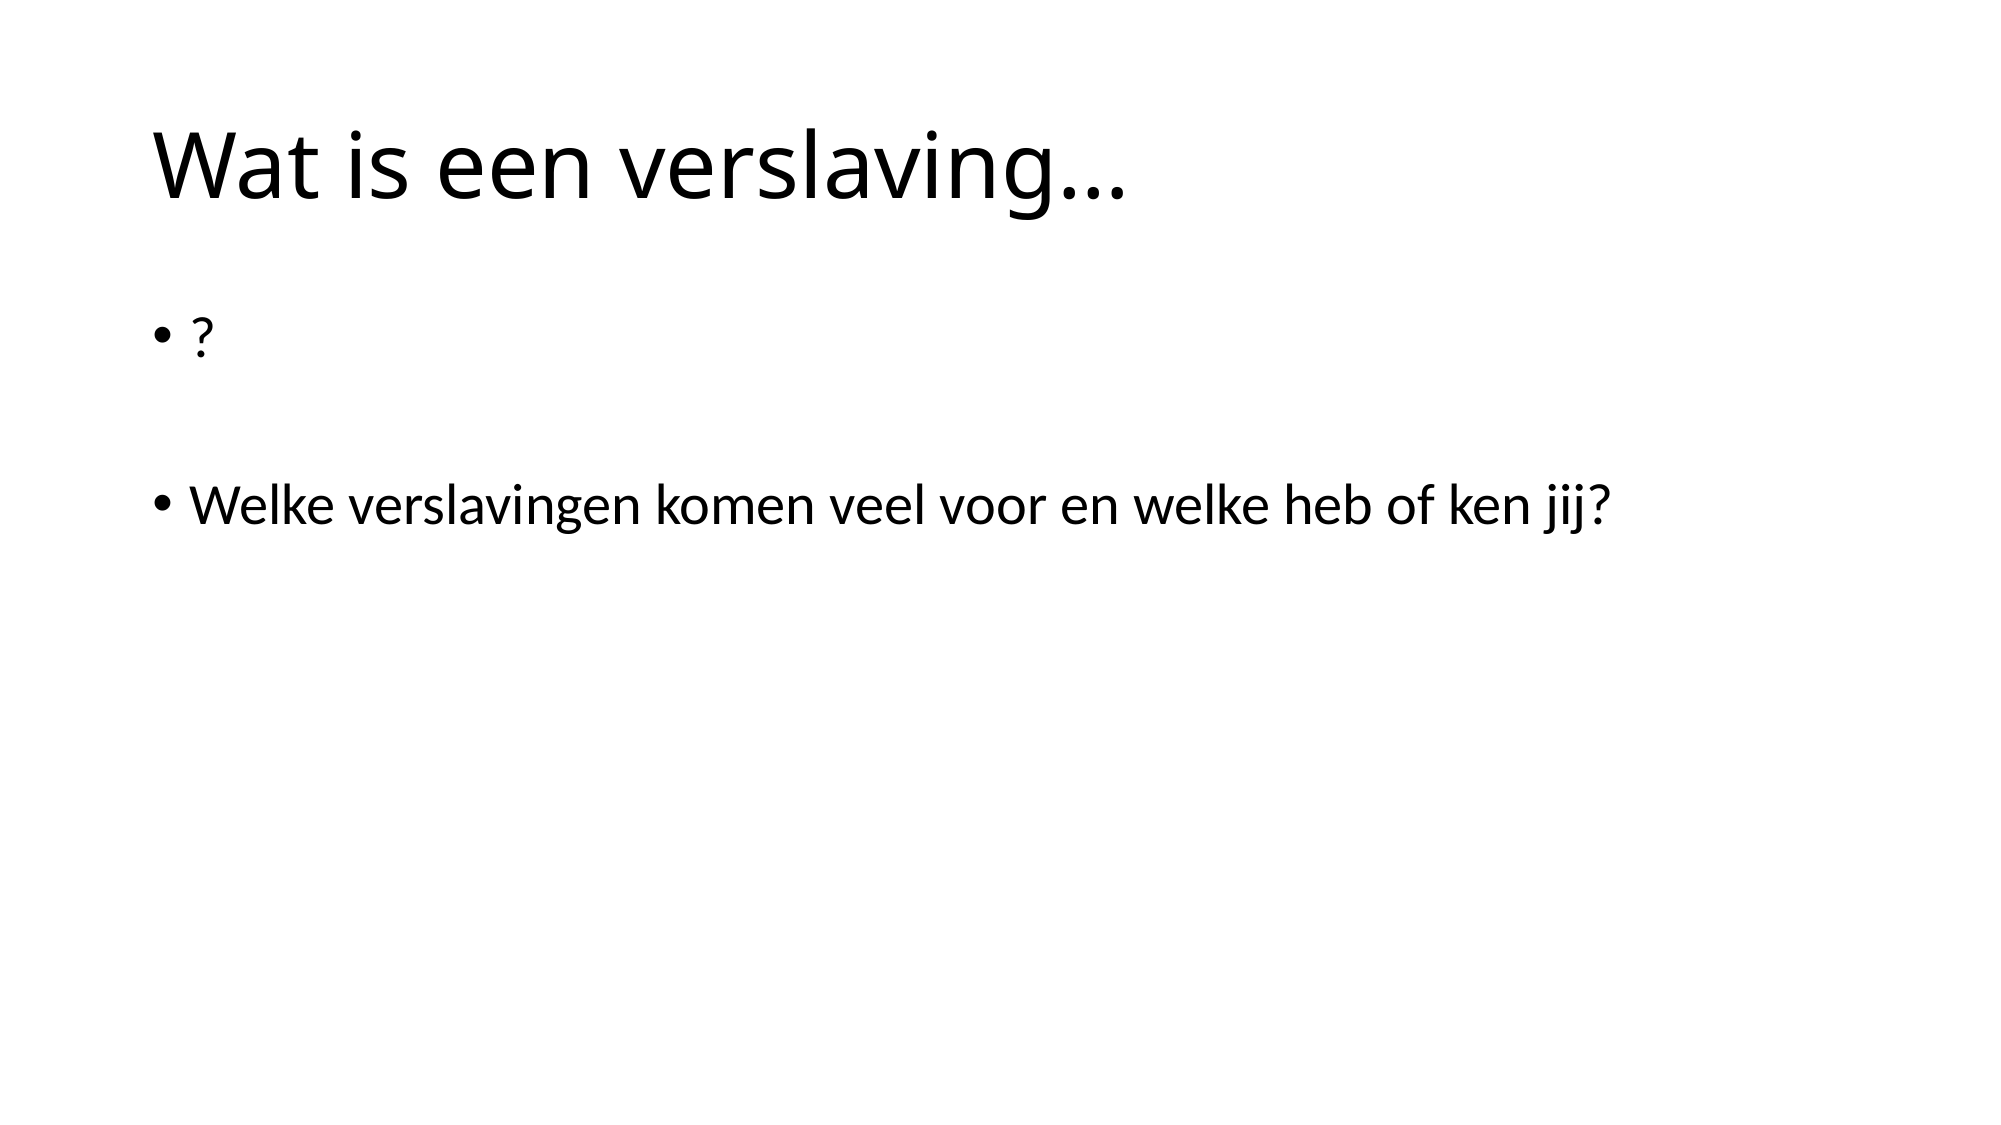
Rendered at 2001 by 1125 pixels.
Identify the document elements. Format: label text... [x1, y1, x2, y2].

list ? Welke verslavingen komen veel voor en welke heb of ken jij? [137, 299, 1863, 1014]
title Wat is een verslaving… [137, 59, 1863, 278]
